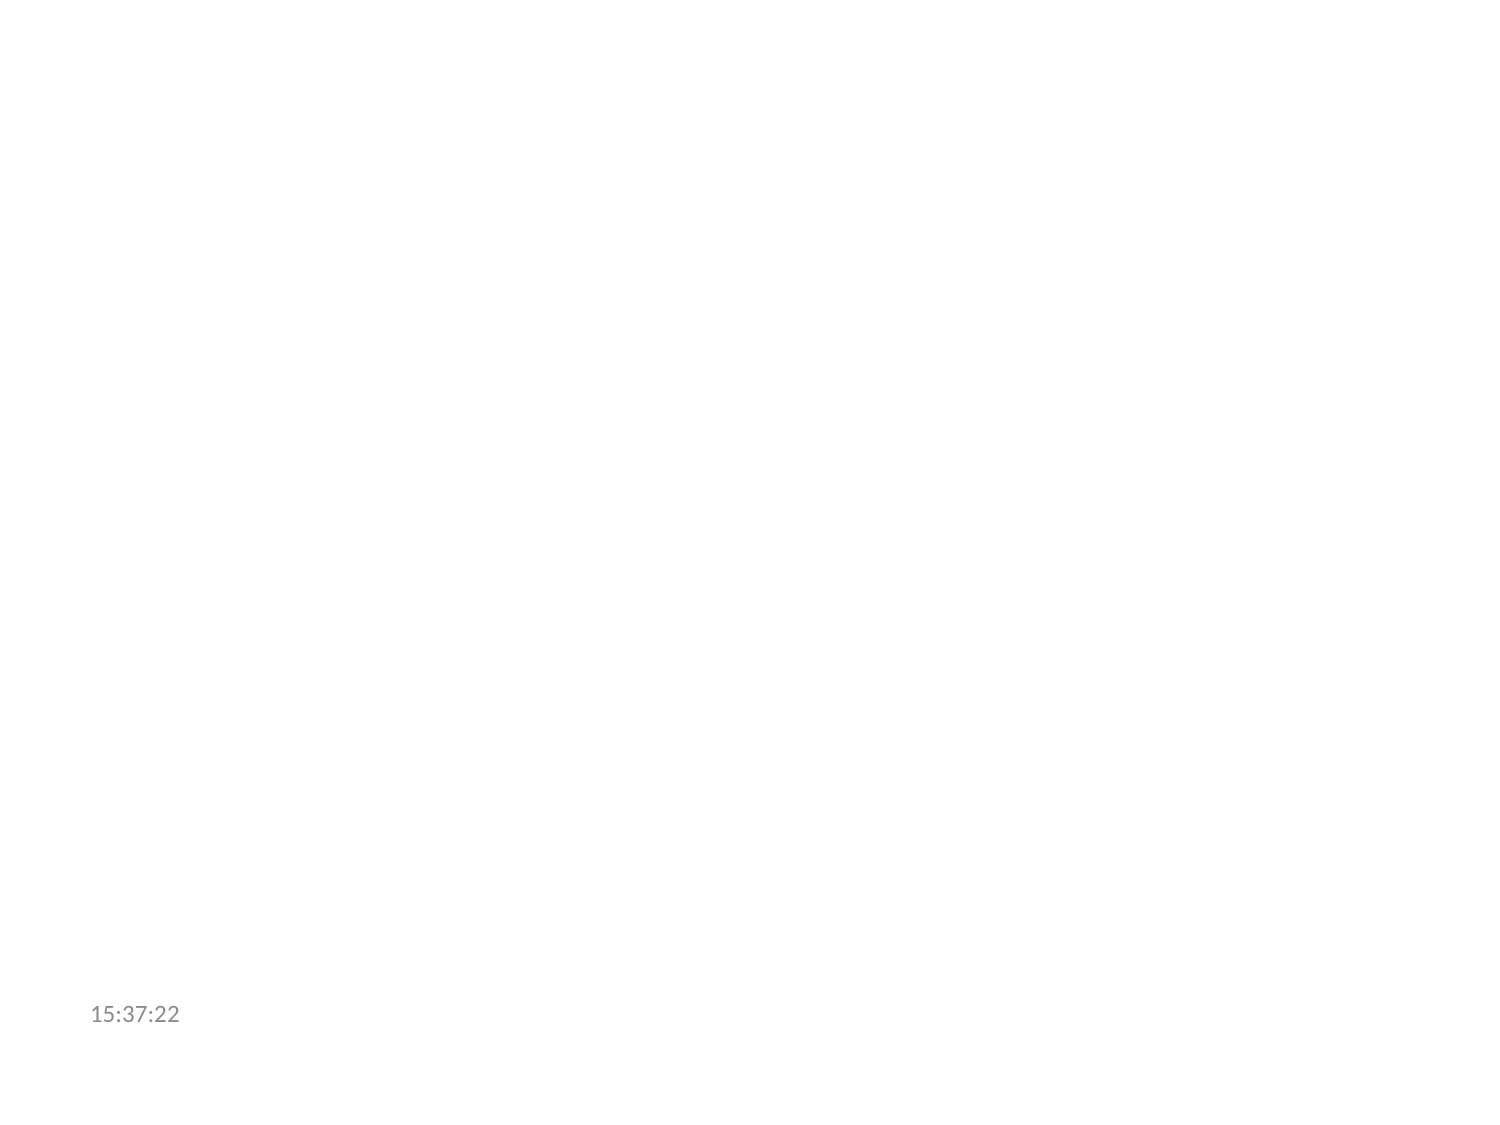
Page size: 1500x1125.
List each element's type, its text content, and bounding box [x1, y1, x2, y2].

text_box 15:35:09 [75, 982, 425, 1043]
